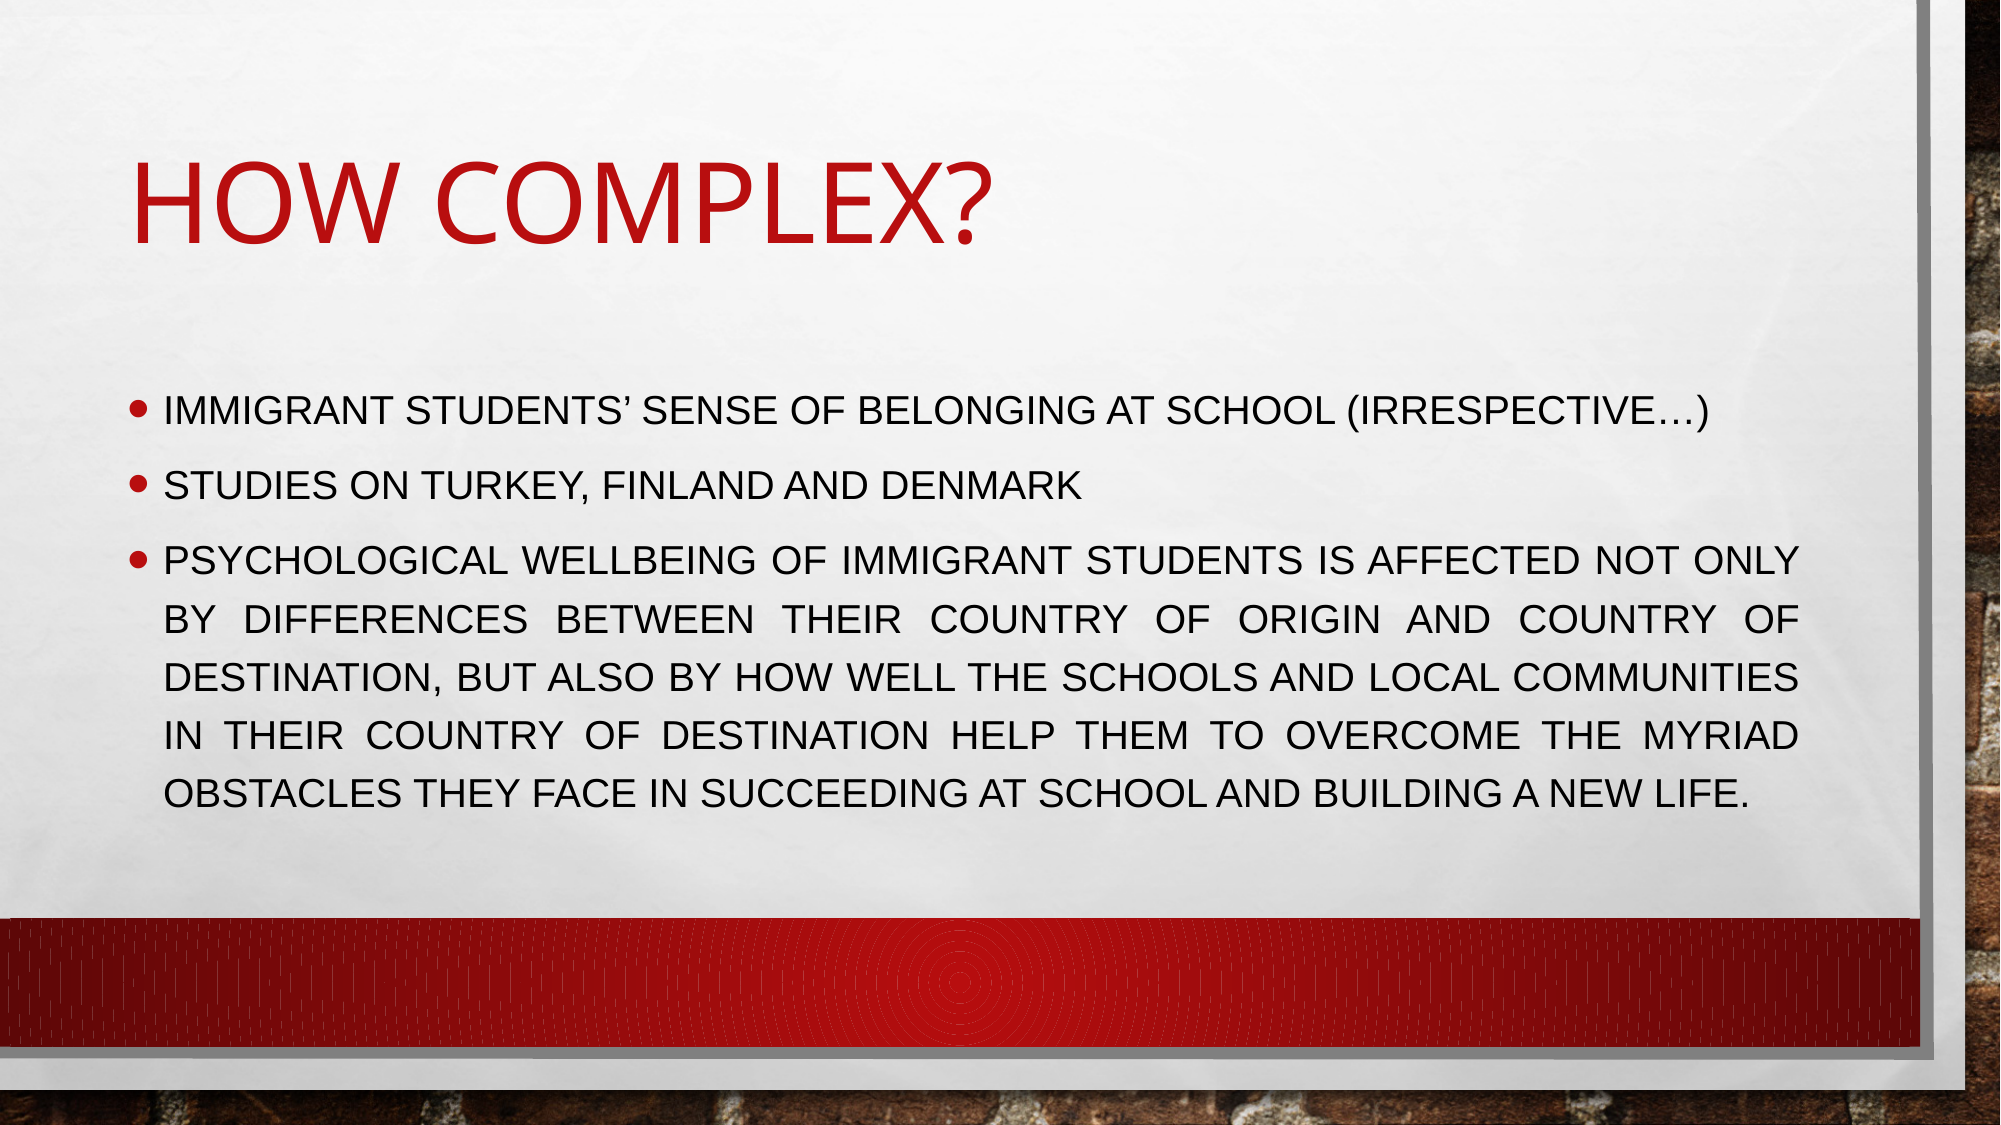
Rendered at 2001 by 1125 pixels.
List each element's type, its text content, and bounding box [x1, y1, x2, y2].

list Immigrant students’ sense of belonging at school (irrespective…) Studies on Turkey, Finland and Denmark psychological wellbeing of immigrant students is affected not only by differences between their country of origin and country of destination, but also by how well the schools and local communities in their country of destination help them to overcome the myriad obstacles they face in succeeding at school and building a new life. [112, 301, 1818, 882]
title How complex? [112, 112, 1818, 301]
picture [0, 0, 2000, 1125]
